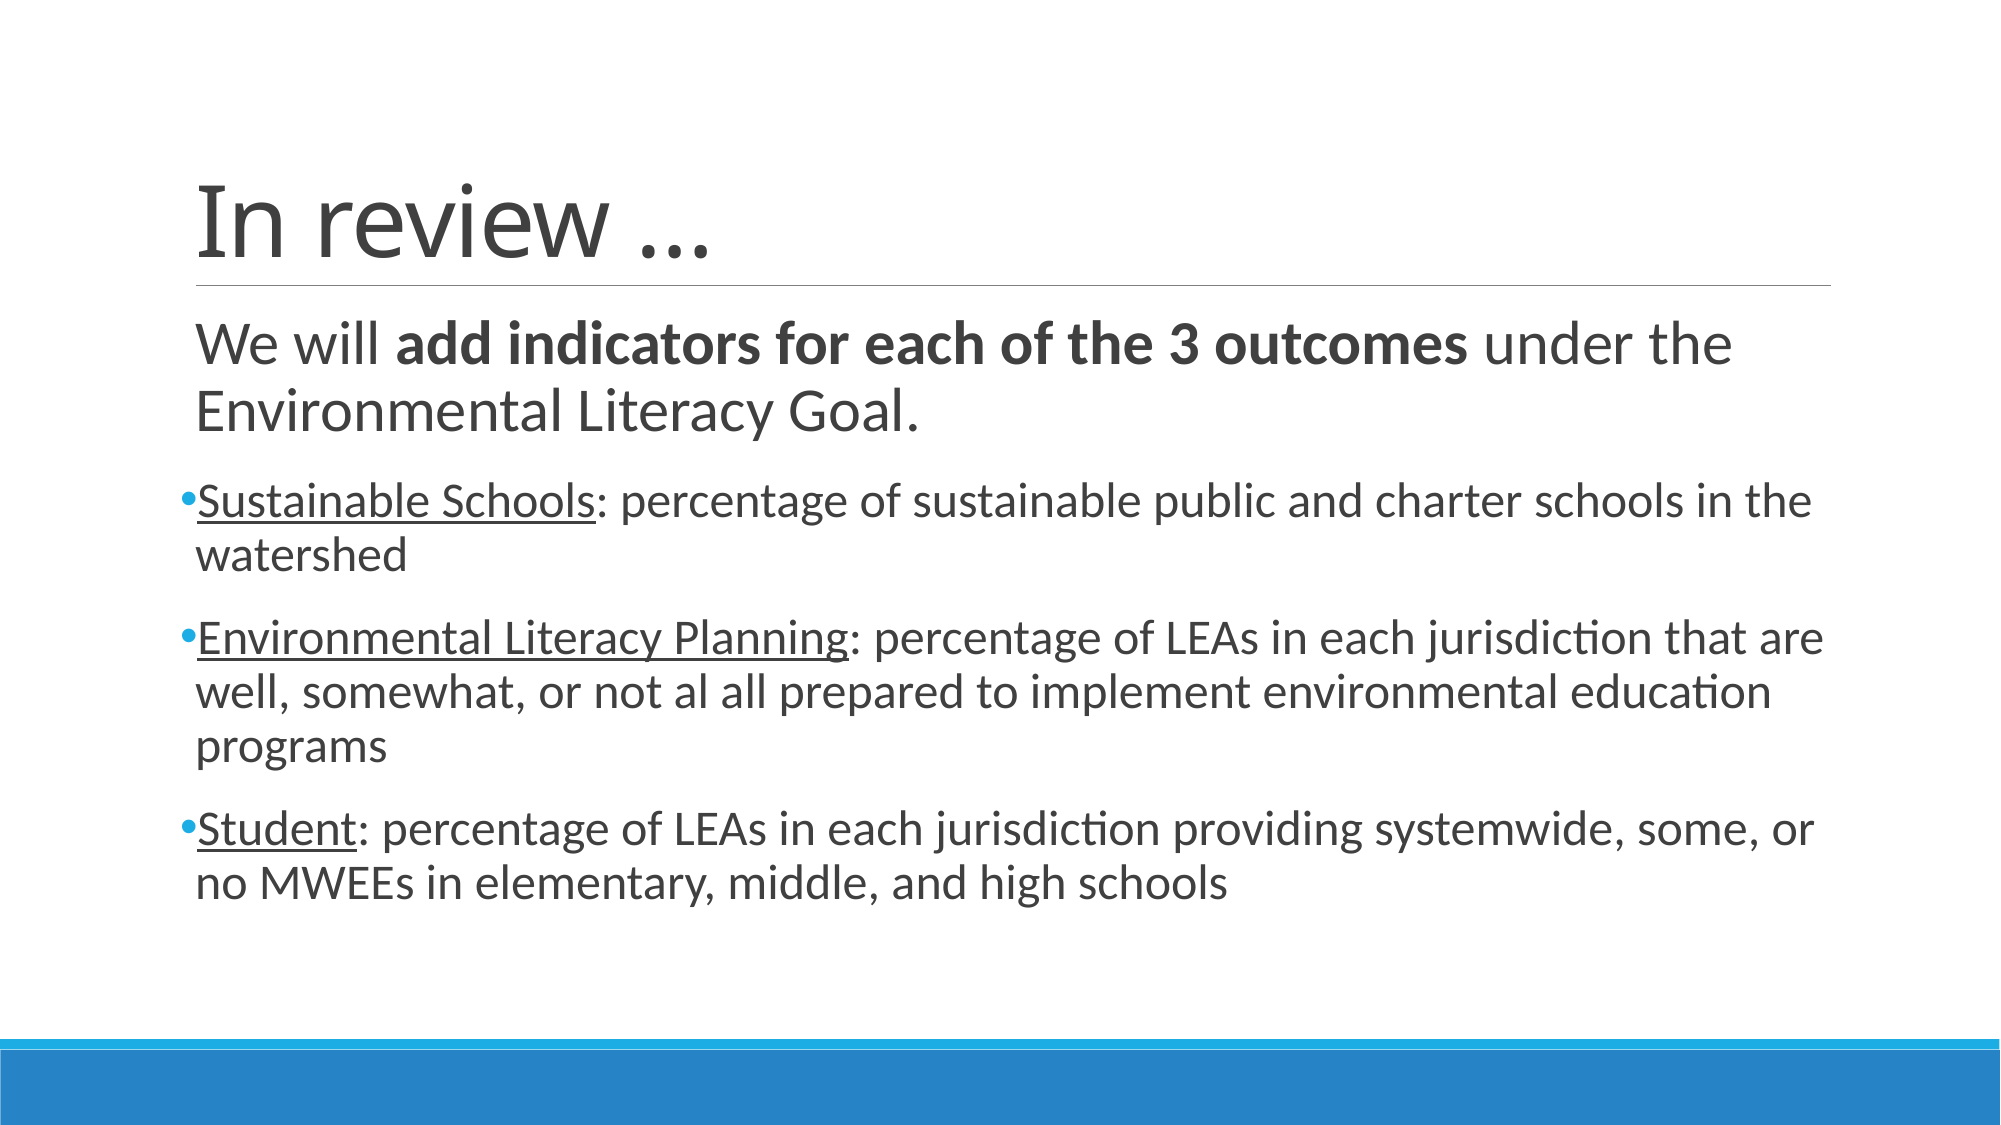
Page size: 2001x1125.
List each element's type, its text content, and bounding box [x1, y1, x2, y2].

list We will add indicators for each of the 3 outcomes under the Environmental Literacy Goal. Sustainable Schools: percentage of sustainable public and charter schools in the watershed Environmental Literacy Planning: percentage of LEAs in each jurisdiction that are well, somewhat, or not al all prepared to implement environmental education programs Student: percentage of LEAs in each jurisdiction providing systemwide, some, or no MWEEs in elementary, middle, and high schools [180, 302, 1830, 963]
title In review … [180, 47, 1830, 285]
